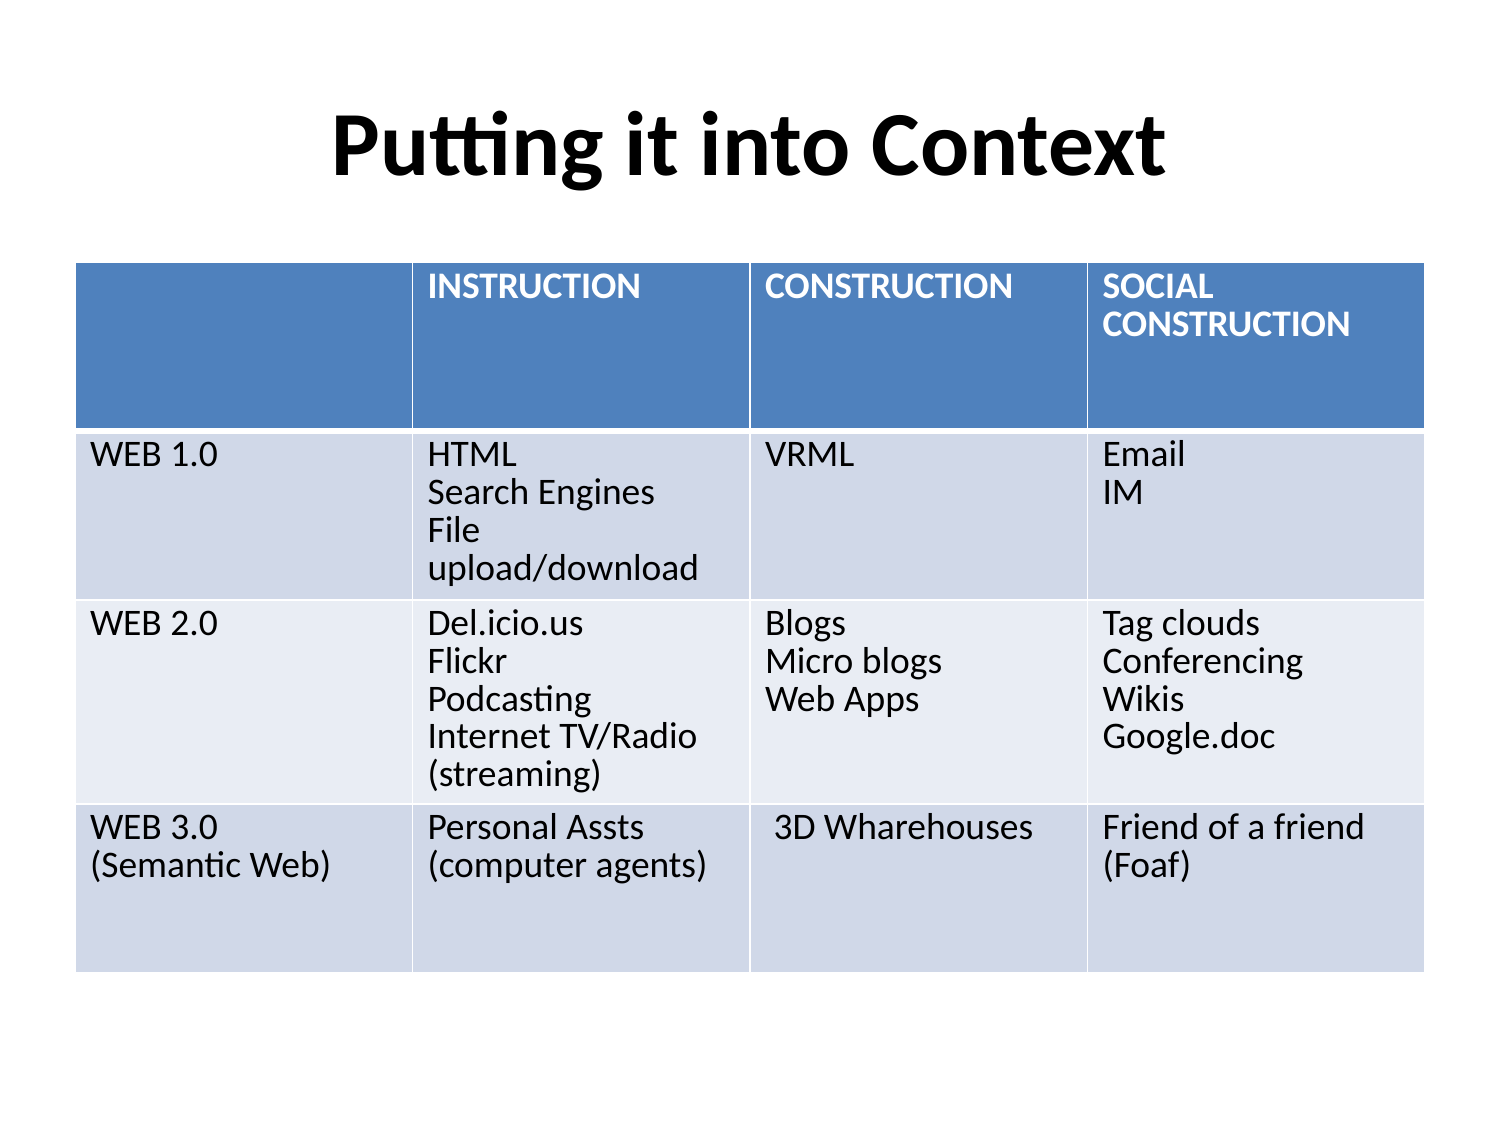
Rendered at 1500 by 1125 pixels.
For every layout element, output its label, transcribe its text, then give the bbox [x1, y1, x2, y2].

title Putting it into Context [74, 44, 1426, 233]
table_header SOCIAL CONSTRUCTION [1088, 263, 1424, 428]
table_cell WEB 1.0 [76, 434, 412, 599]
table_cell Friend of a friend (Foaf) [1088, 805, 1424, 972]
table_cell WEB 3.0 (Semantic Web) [76, 805, 412, 972]
table_cell VRML [751, 434, 1087, 599]
table_header [76, 263, 412, 428]
table_cell Del.icio.us Flickr Podcasting Internet TV/Radio (streaming) [413, 601, 749, 803]
table_cell 3D Wharehouses [751, 805, 1087, 972]
table_header CONSTRUCTION [751, 263, 1087, 428]
table_cell Blogs Micro blogs Web Apps [751, 601, 1087, 803]
table_cell WEB 2.0 [76, 601, 412, 803]
table_cell HTML Search Engines File upload/download [413, 434, 749, 599]
table_cell Personal Assts (computer agents) [413, 805, 749, 972]
table_cell Tag clouds Conferencing Wikis Google.doc [1088, 601, 1424, 803]
table_cell Email IM [1088, 434, 1424, 599]
table_header INSTRUCTION [413, 263, 749, 428]
